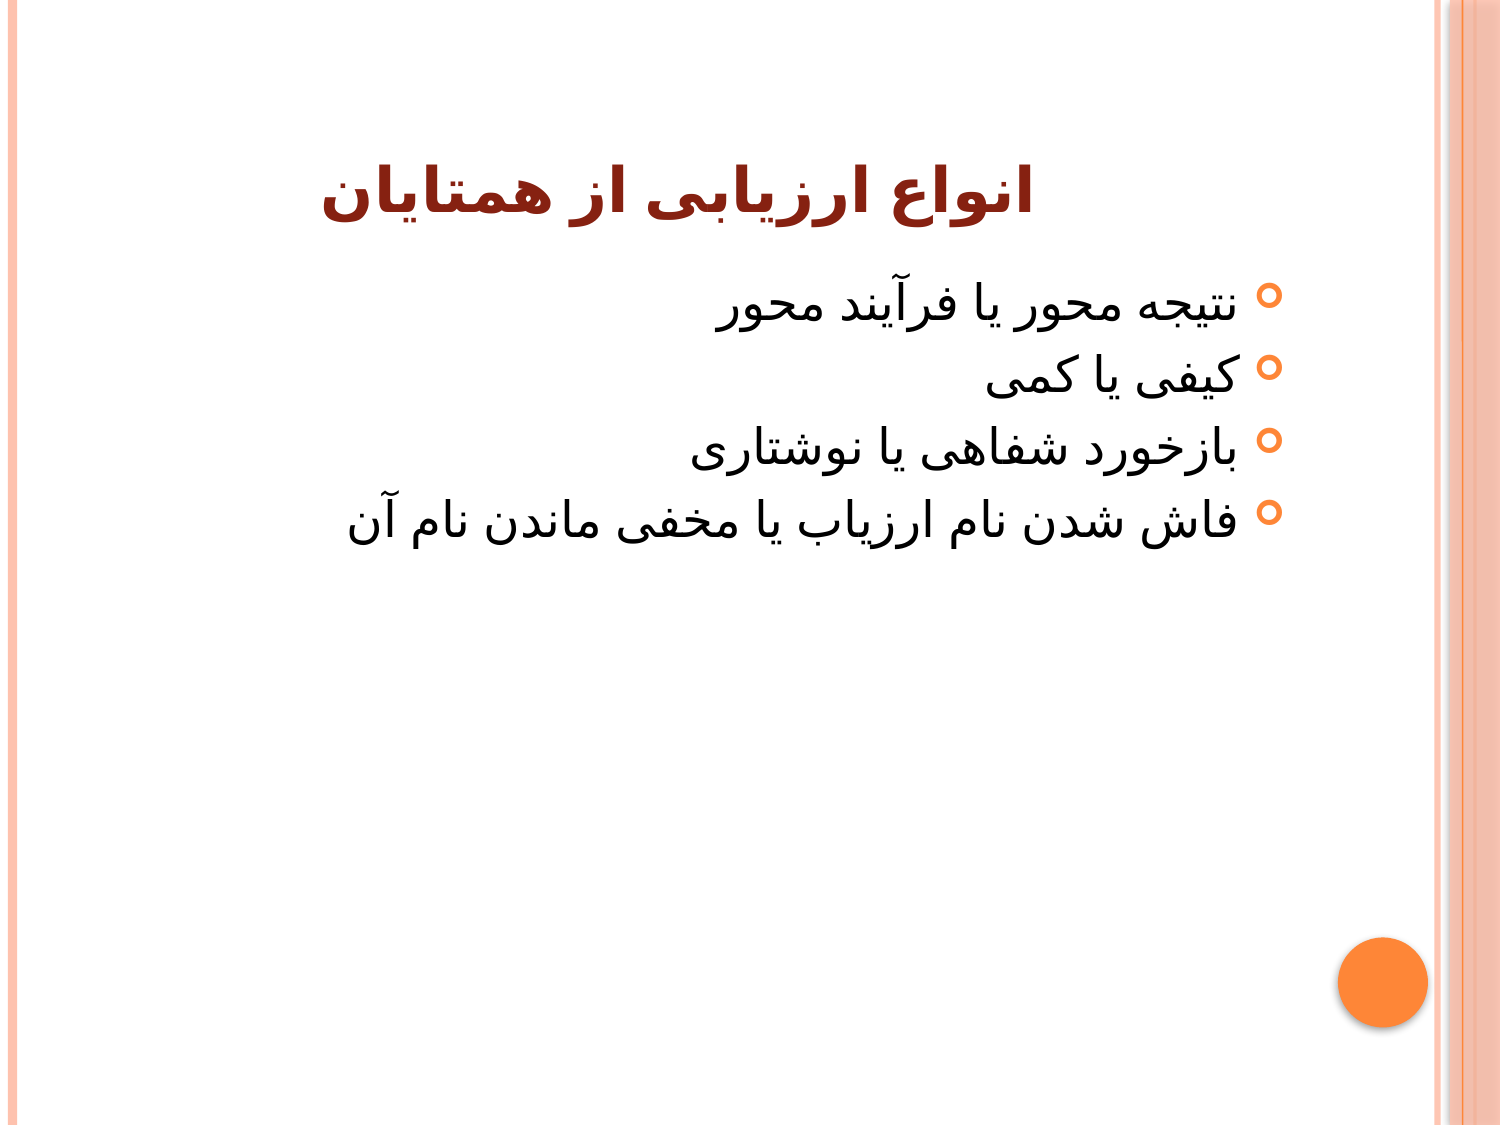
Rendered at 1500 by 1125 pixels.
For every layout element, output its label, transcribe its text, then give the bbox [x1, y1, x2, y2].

title انواع ارزیابی از همتایان [75, 45, 1300, 233]
list نتیجه محور یا فرآیند محور کیفی یا کمی بازخورد شفاهی یا نوشتاری فاش شدن نام ارزیاب یا مخفی ماندن نام آن [75, 262, 1300, 1062]
